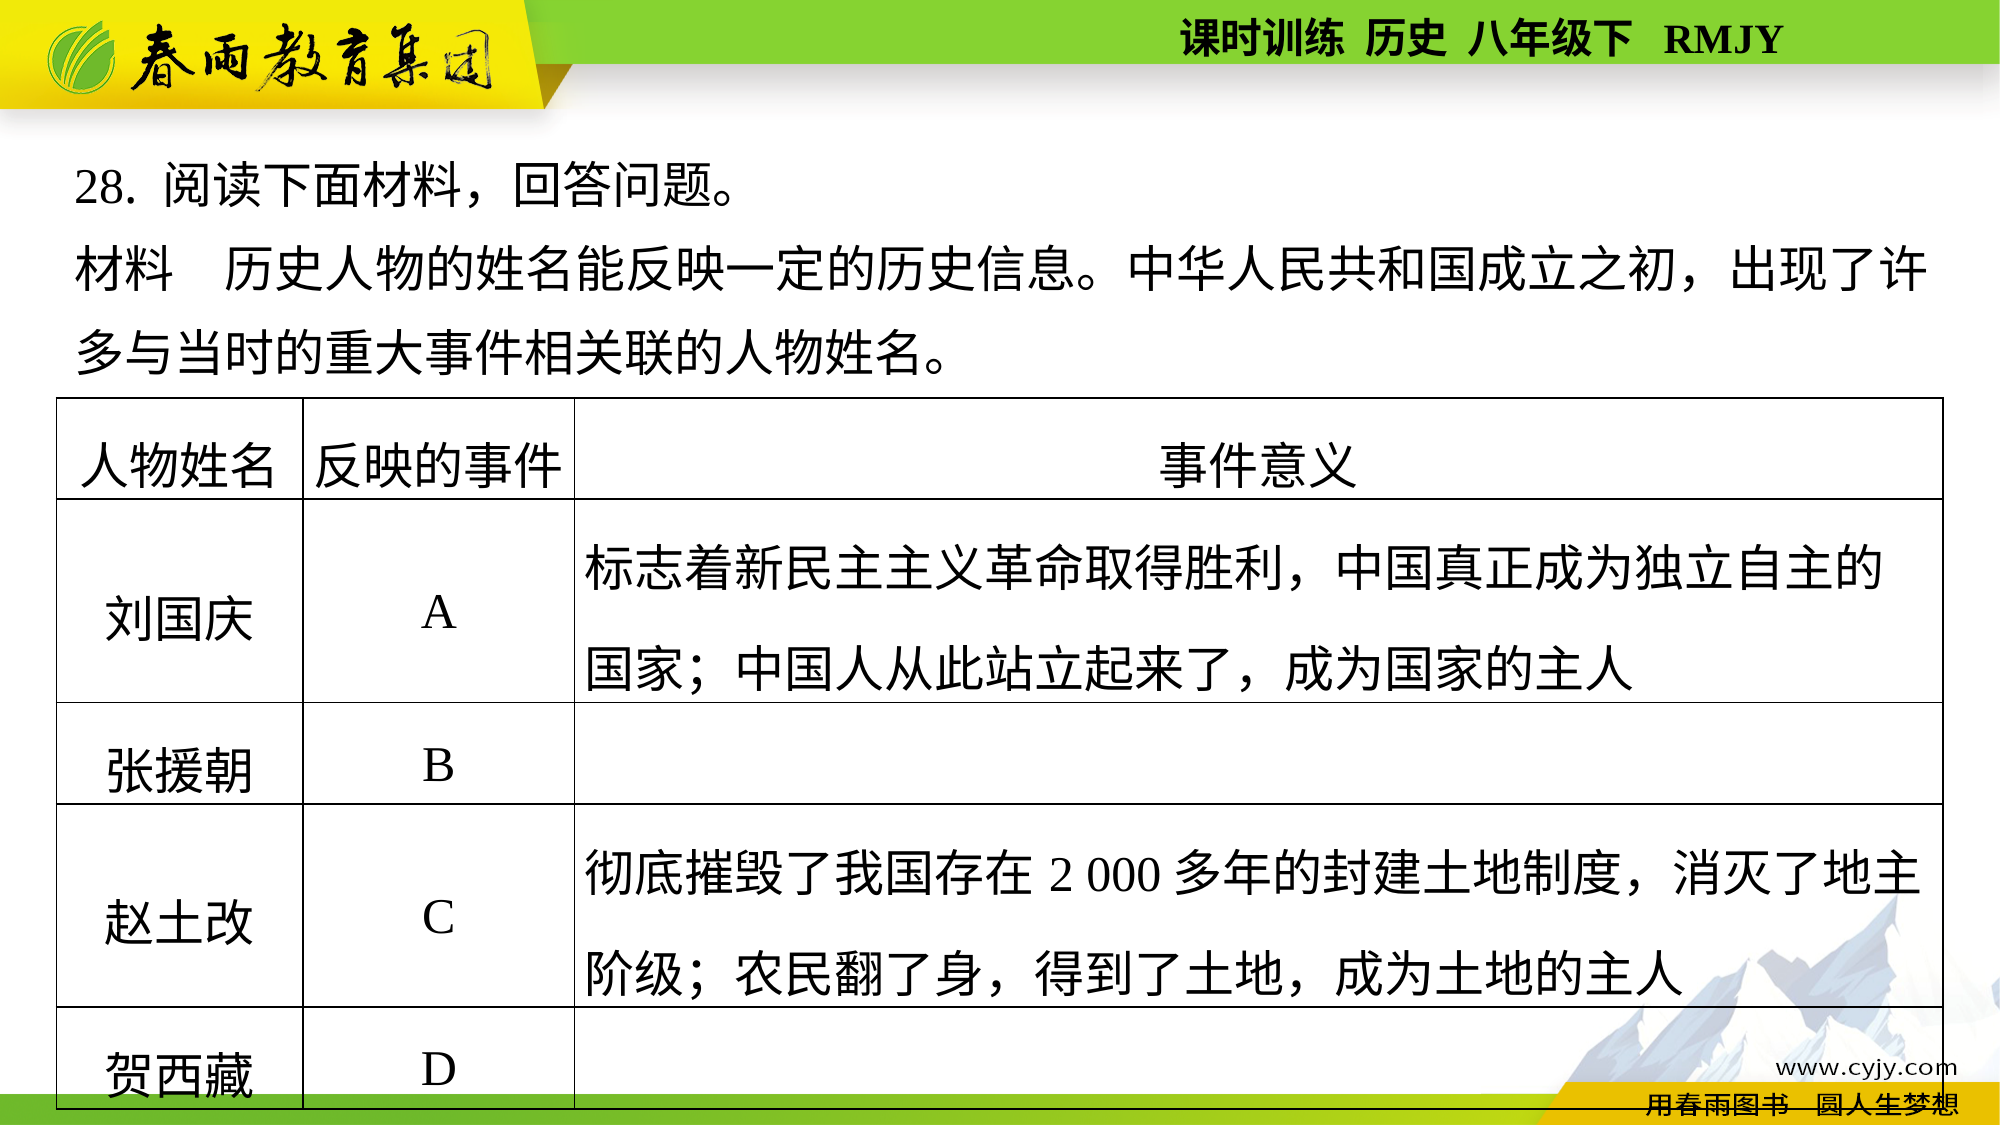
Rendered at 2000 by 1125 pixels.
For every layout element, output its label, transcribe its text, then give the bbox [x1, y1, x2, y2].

table_cell D [304, 1008, 574, 1108]
table_cell A [304, 500, 574, 702]
table_cell [575, 703, 1942, 803]
table_cell C [304, 805, 574, 1006]
table_cell 彻底摧毁了我国存在2 000多年的封建土地制度，消灭了地主阶级；农民翻了身，得到了土地，成为土地的主人 [575, 805, 1942, 1006]
table_header 人物姓名 [57, 399, 302, 498]
table_cell 贺西藏 [57, 1008, 302, 1108]
picture [0, 0, 2000, 1125]
list 28. 阅读下面材料，回答问题。 材料 历史人物的姓名能反映一定的历史信息。中华人民共和国成立之初，出现了许多与当时的重大事件相关联的人物姓名。 [59, 122, 1944, 382]
table_header 事件意义 [575, 399, 1942, 498]
table_cell 标志着新民主主义革命取得胜利，中国真正成为独立自主的国家；中国人从此站立起来了，成为国家的主人 [575, 500, 1942, 702]
table_header 反映的事件 [304, 399, 574, 498]
table_cell 刘国庆 [57, 500, 302, 702]
table_cell B [304, 703, 574, 803]
table_cell [575, 1008, 1942, 1108]
table_cell 赵土改 [57, 805, 302, 1006]
table_cell 张援朝 [57, 703, 302, 803]
